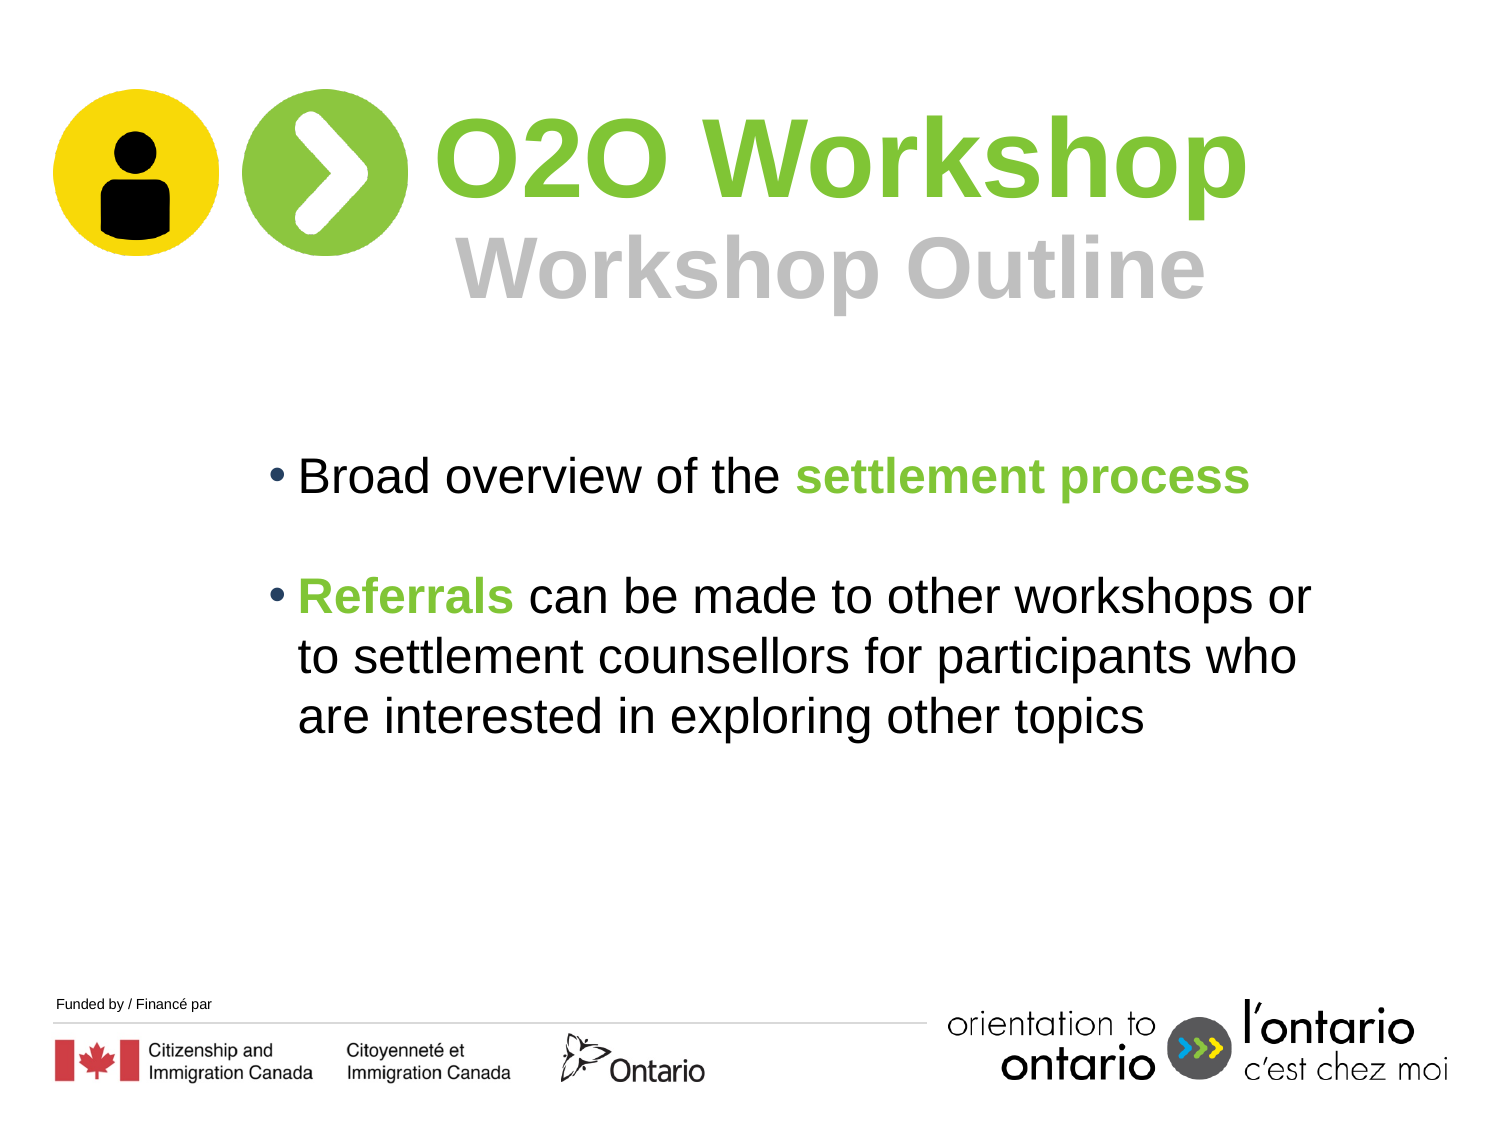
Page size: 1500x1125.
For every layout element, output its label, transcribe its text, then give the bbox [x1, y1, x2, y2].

text_box Workshop Outline [440, 203, 1223, 324]
picture [561, 1032, 705, 1083]
text_box Broad overview of the settlement process Referrals can be made to other workshops or to settlement counsellors for participants who are interested in exploring other topics [253, 408, 1353, 779]
picture [241, 89, 408, 256]
picture [51, 1032, 514, 1091]
picture [948, 999, 1447, 1080]
text_box O2O Workshop [419, 78, 1282, 228]
picture [52, 89, 219, 256]
